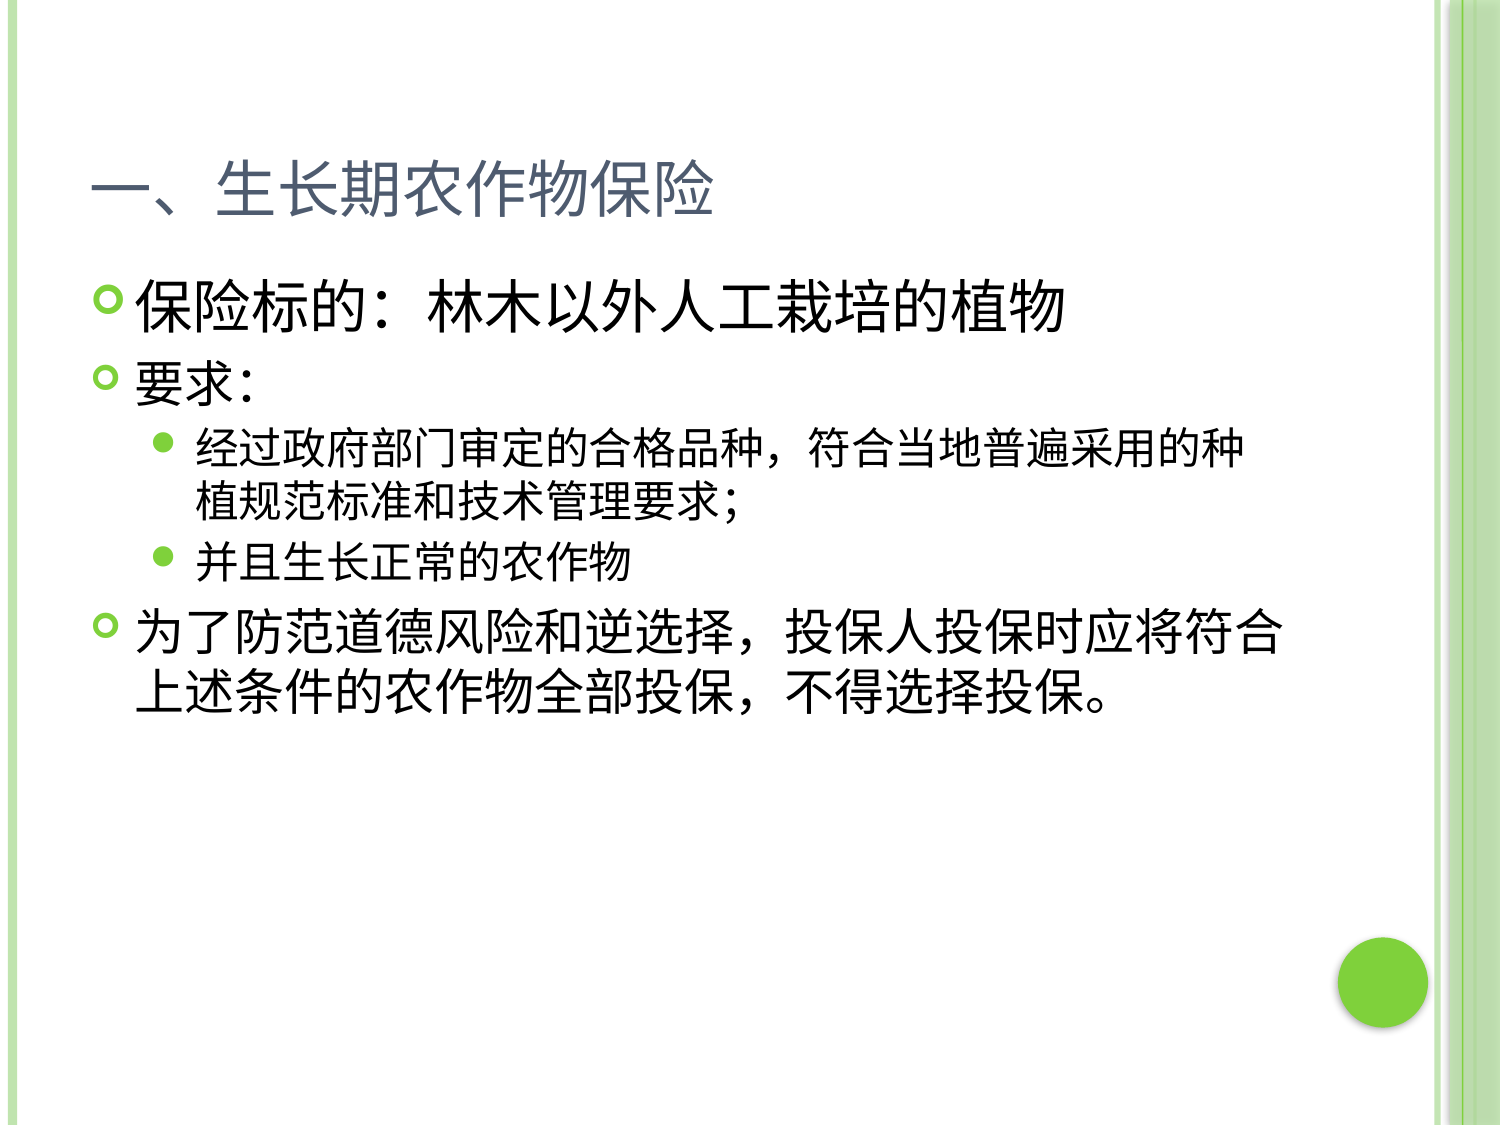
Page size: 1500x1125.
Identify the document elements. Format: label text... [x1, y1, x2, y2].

list 保险标的：林木以外人工栽培的植物 要求： 经过政府部门审定的合格品种，符合当地普遍采用的种植规范标准和技术管理要求； 并且生长正常的农作物 为了防范道德风险和逆选择，投保人投保时应将符合上述条件的农作物全部投保，不得选择投保。 [74, 262, 1301, 1063]
title 一、生长期农作物保险 [75, 45, 1300, 233]
